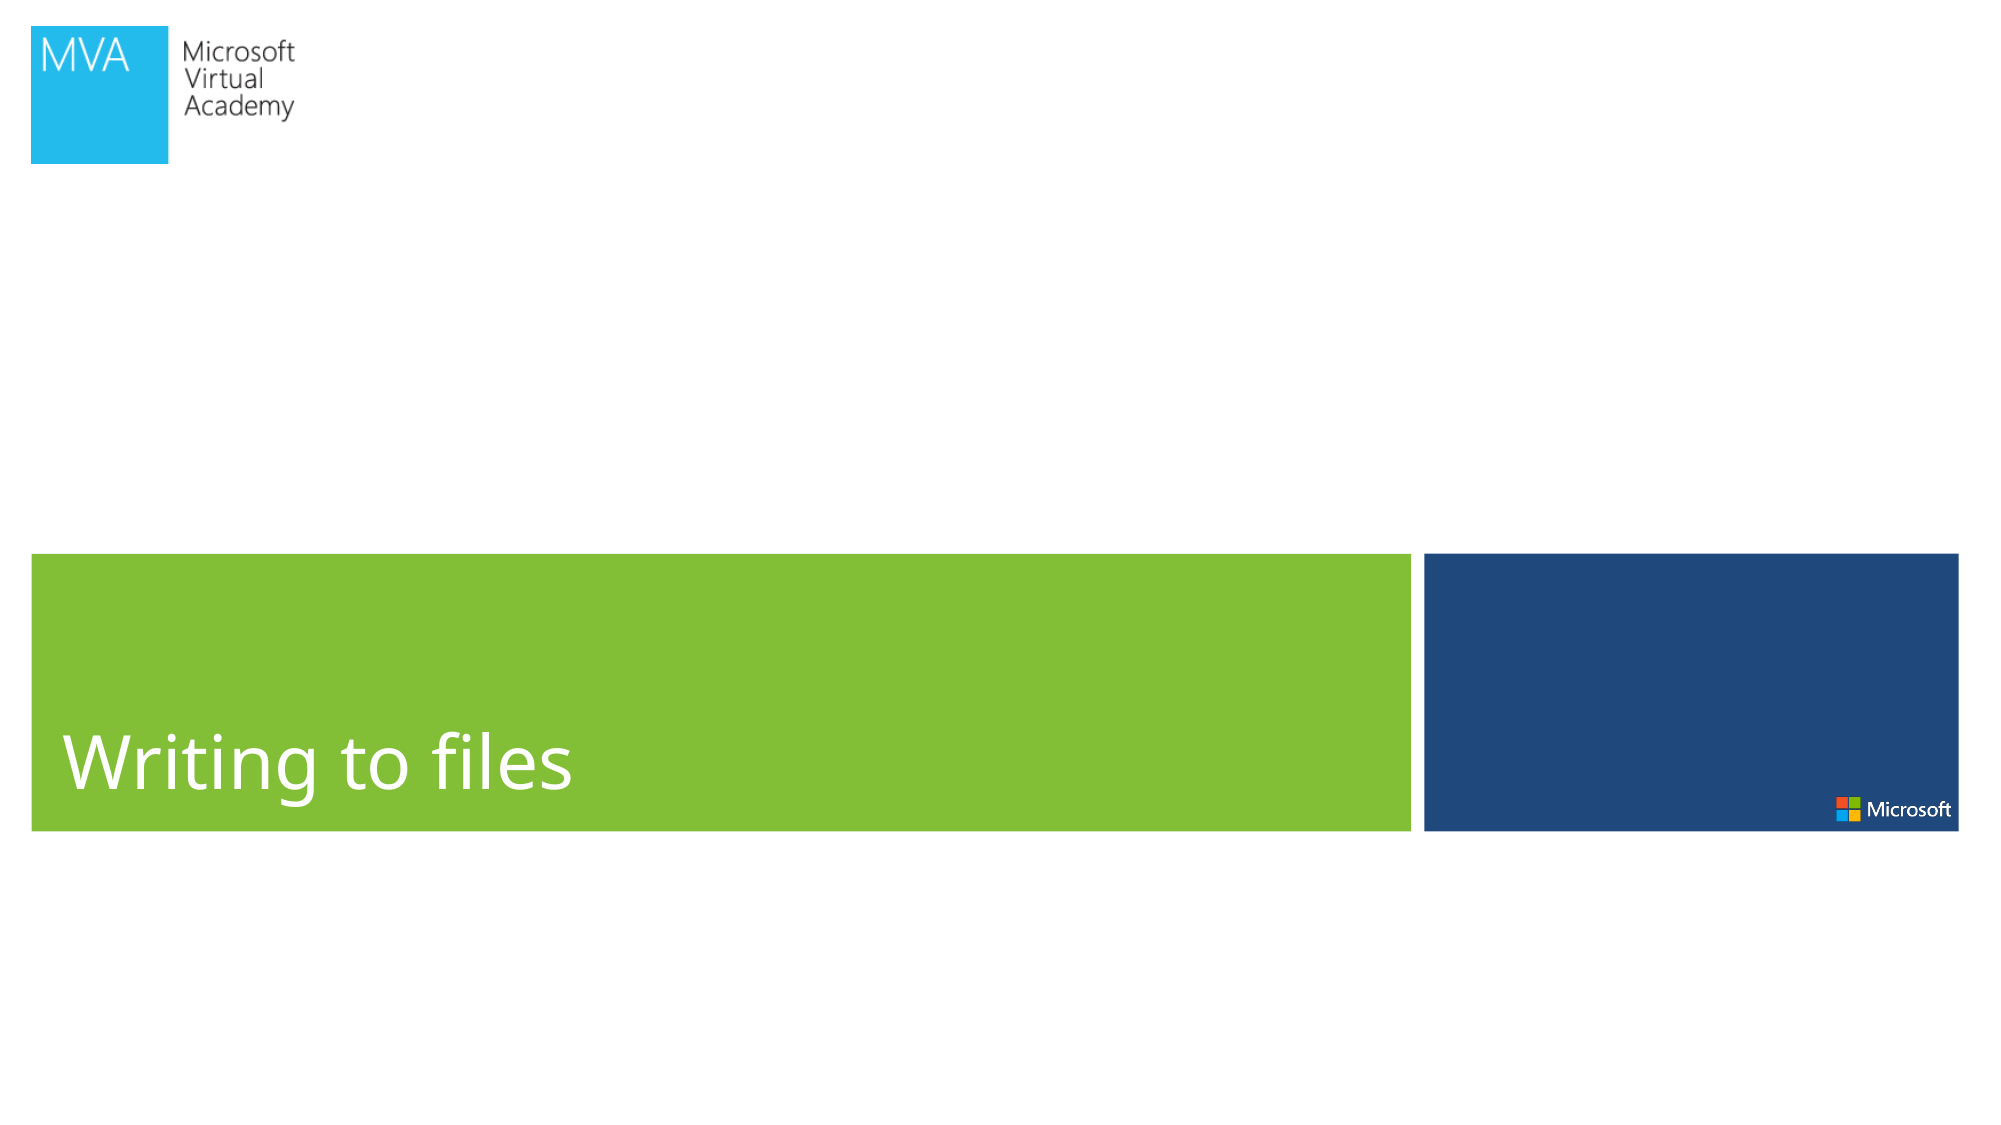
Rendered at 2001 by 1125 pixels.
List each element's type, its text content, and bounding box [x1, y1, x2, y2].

picture [31, 26, 374, 164]
picture [1834, 790, 1956, 827]
list Writing to files [47, 568, 1396, 813]
